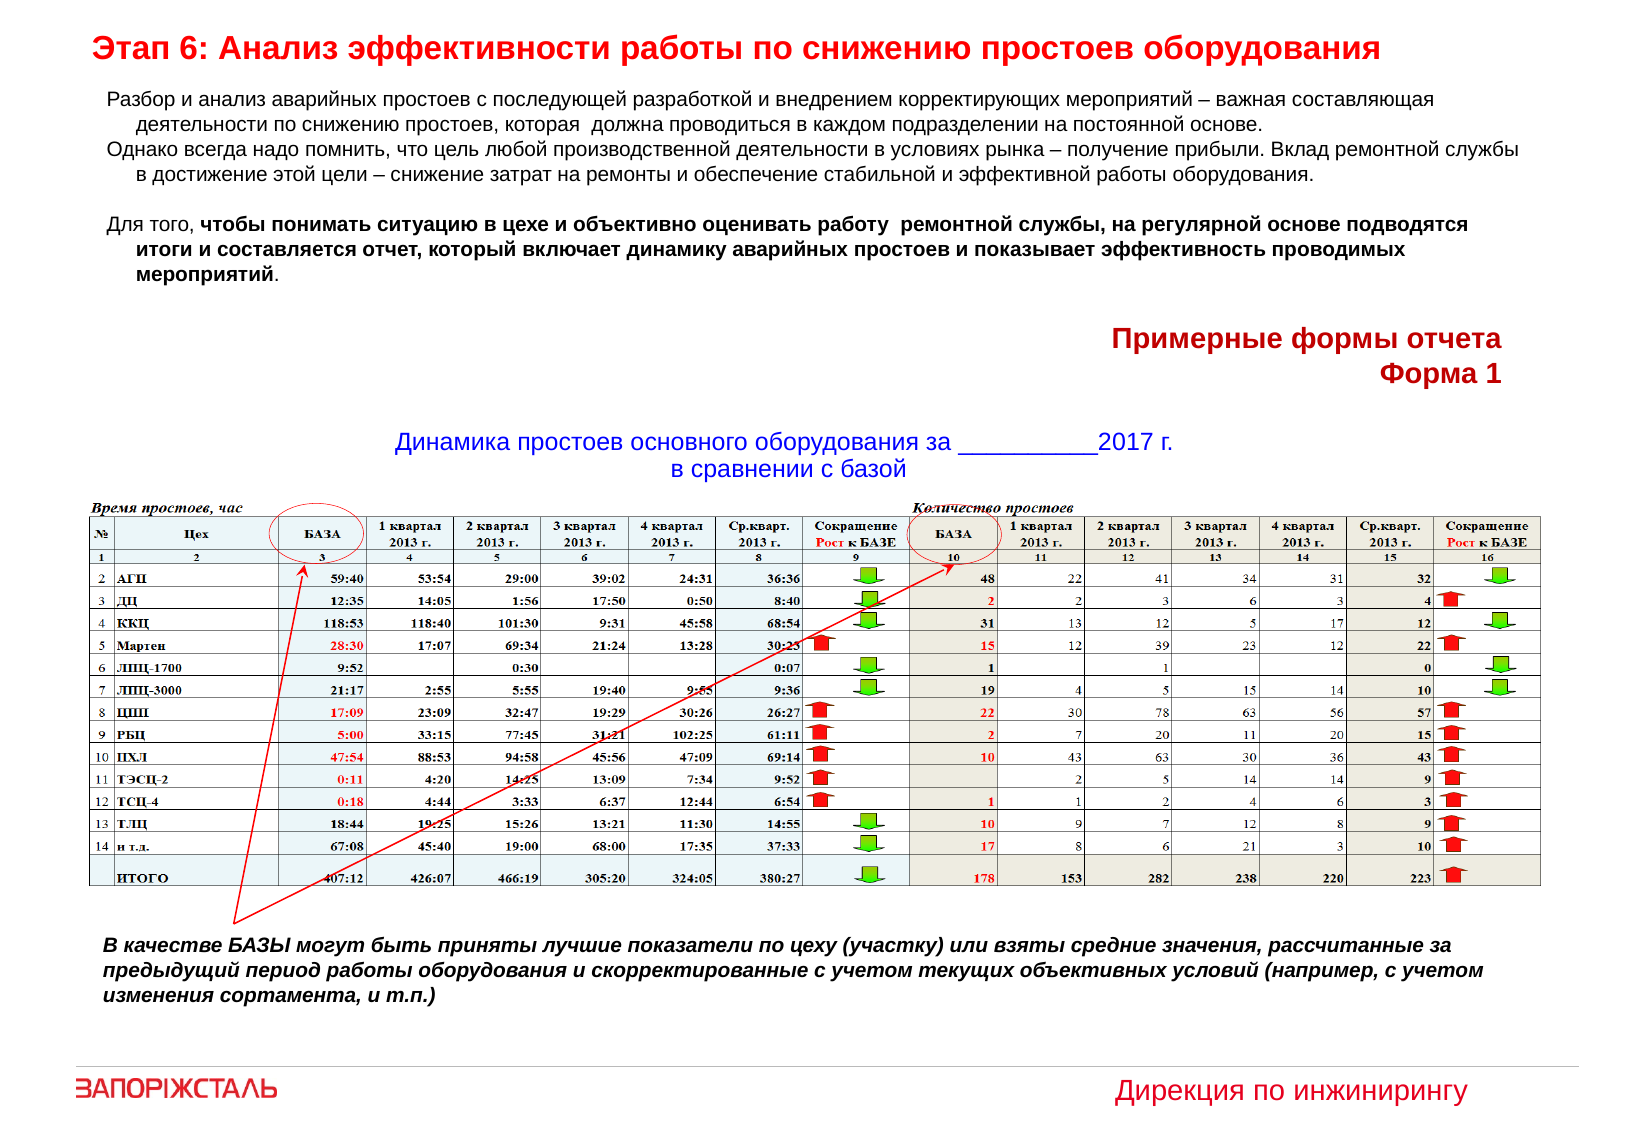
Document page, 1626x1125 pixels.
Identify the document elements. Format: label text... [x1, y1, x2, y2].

text_box Динамика простоев основного оборудования за __________2017 г. в сравнении с базой [127, 420, 1451, 490]
text_box Разбор и анализ аварийных простоев с последующей разработкой и внедрением корректирующих мероприятий – важная составляющая деятельности по снижению простоев, которая должна проводиться в каждом подразделении на постоянной основе. Однако всегда надо помнить, что цель любой производственной деятельности в условиях рынка – получение прибыли. Вклад ремонтной службы в достижение этой цели – снижение затрат на ремонты и обеспечение стабильной и эффективной работы оборудования. Для того, чтобы понимать ситуацию в цехе и объективно оценивать работу ремонтной службы, на регулярной основе подводятся итоги и составляется отчет, который включает динамику аварийных простоев и показывает эффективность проводимых мероприятий. [91, 78, 1538, 293]
picture [76, 1078, 277, 1098]
text_box Этап 6: Анализ эффективности работы по снижению простоев оборудования [91, 19, 1543, 74]
text_box Примерные формы отчета Форма 1 [977, 312, 1517, 397]
text_box В качестве БАЗЫ могут быть приняты лучшие показатели по цеху (участку) или взяты средние значения, рассчитанные за предыдущий период работы оборудования и скорректированные с учетом текущих объективных условий (например, с учетом изменения сортамента, и т.п.) [88, 924, 1539, 1014]
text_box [233, 564, 955, 925]
picture [87, 496, 1542, 887]
